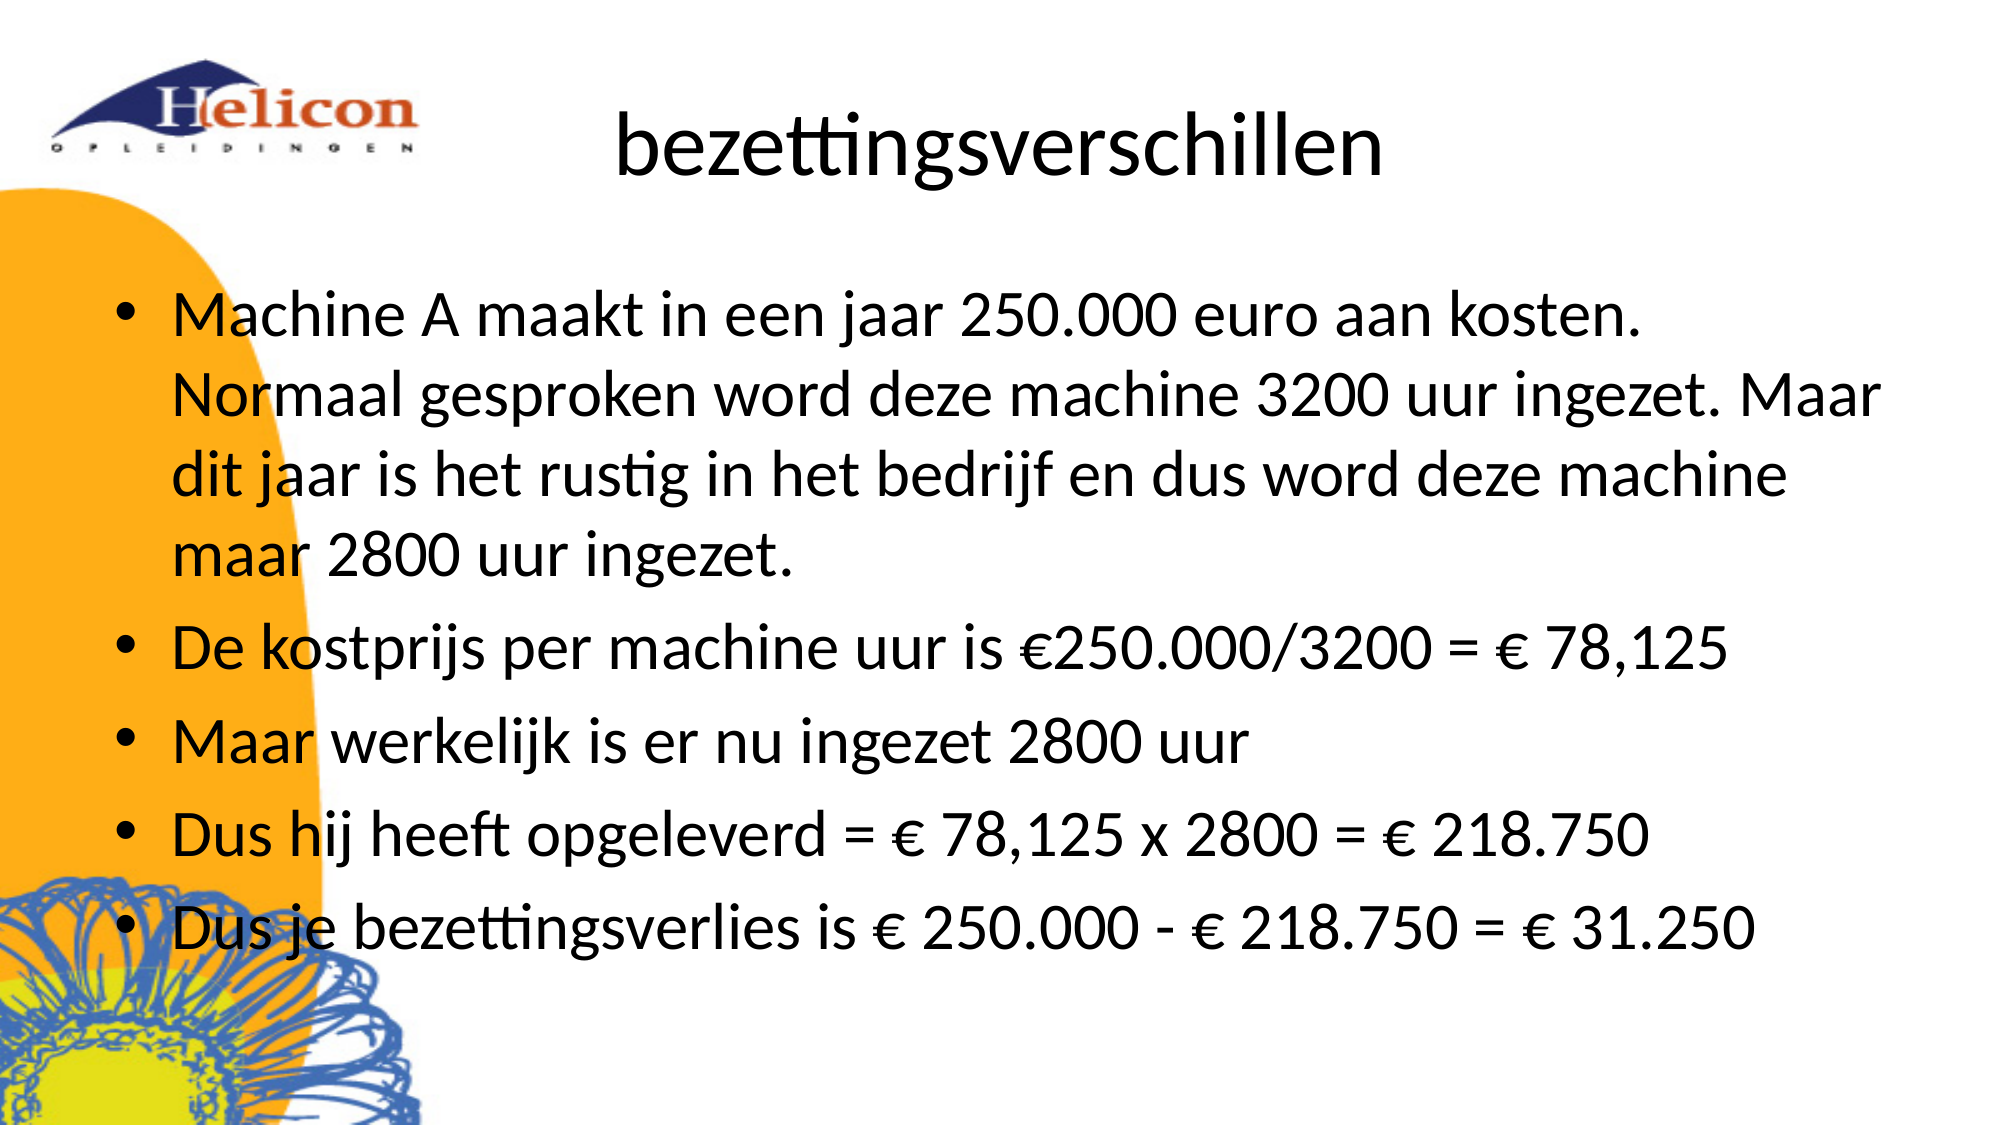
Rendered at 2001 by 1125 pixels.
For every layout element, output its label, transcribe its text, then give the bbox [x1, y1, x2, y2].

title bezettingsverschillen [99, 45, 1900, 233]
picture [0, 0, 2001, 1125]
list Machine A maakt in een jaar 250.000 euro aan kosten. Normaal gesproken word deze machine 3200 uur ingezet. Maar dit jaar is het rustig in het bedrijf en dus word deze machine maar 2800 uur ingezet. De kostprijs per machine uur is €250.000/3200 = € 78,125 Maar werkelijk is er nu ingezet 2800 uur Dus hij heeft opgeleverd = € 78,125 x 2800 = € 218.750 Dus je bezettingsverlies is € 250.000 - € 218.750 = € 31.250 [99, 262, 1900, 1005]
